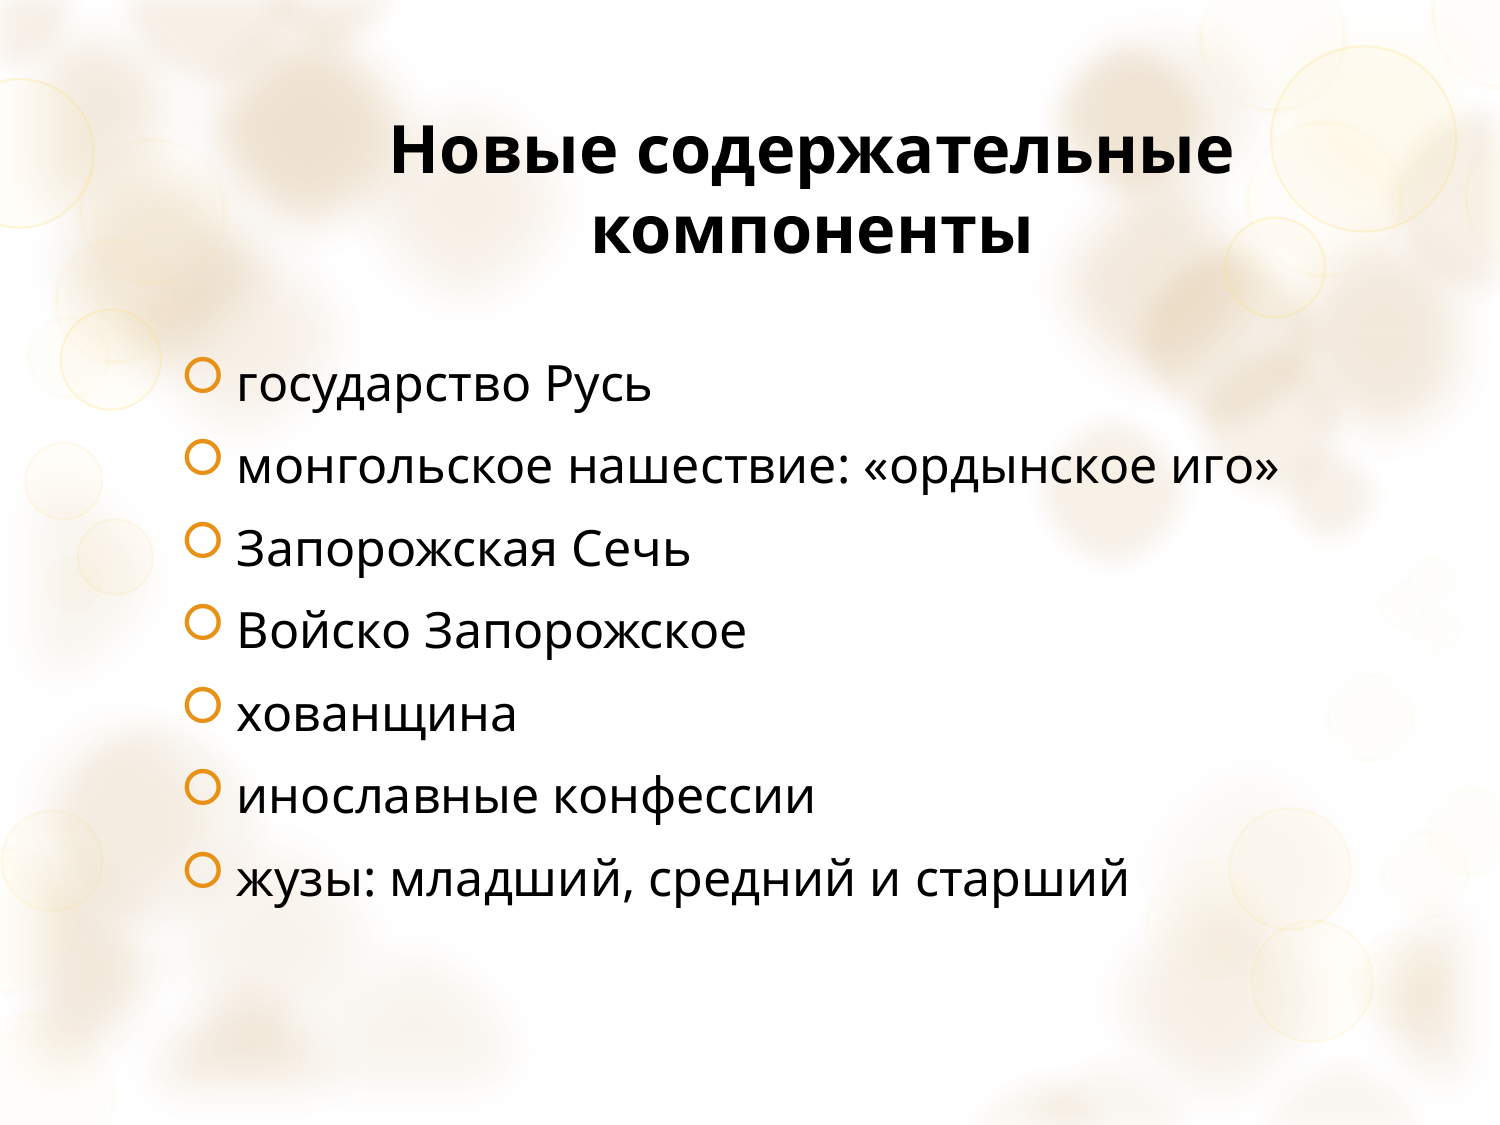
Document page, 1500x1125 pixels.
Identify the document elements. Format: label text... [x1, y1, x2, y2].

title Новые содержательные компоненты [165, 110, 1459, 263]
list государство Русь монгольское нашествие: «ордынское иго» Запорожская Сечь Войско Запорожское хованщина инославные конфессии жузы: младший, средний и старший [165, 296, 1412, 962]
